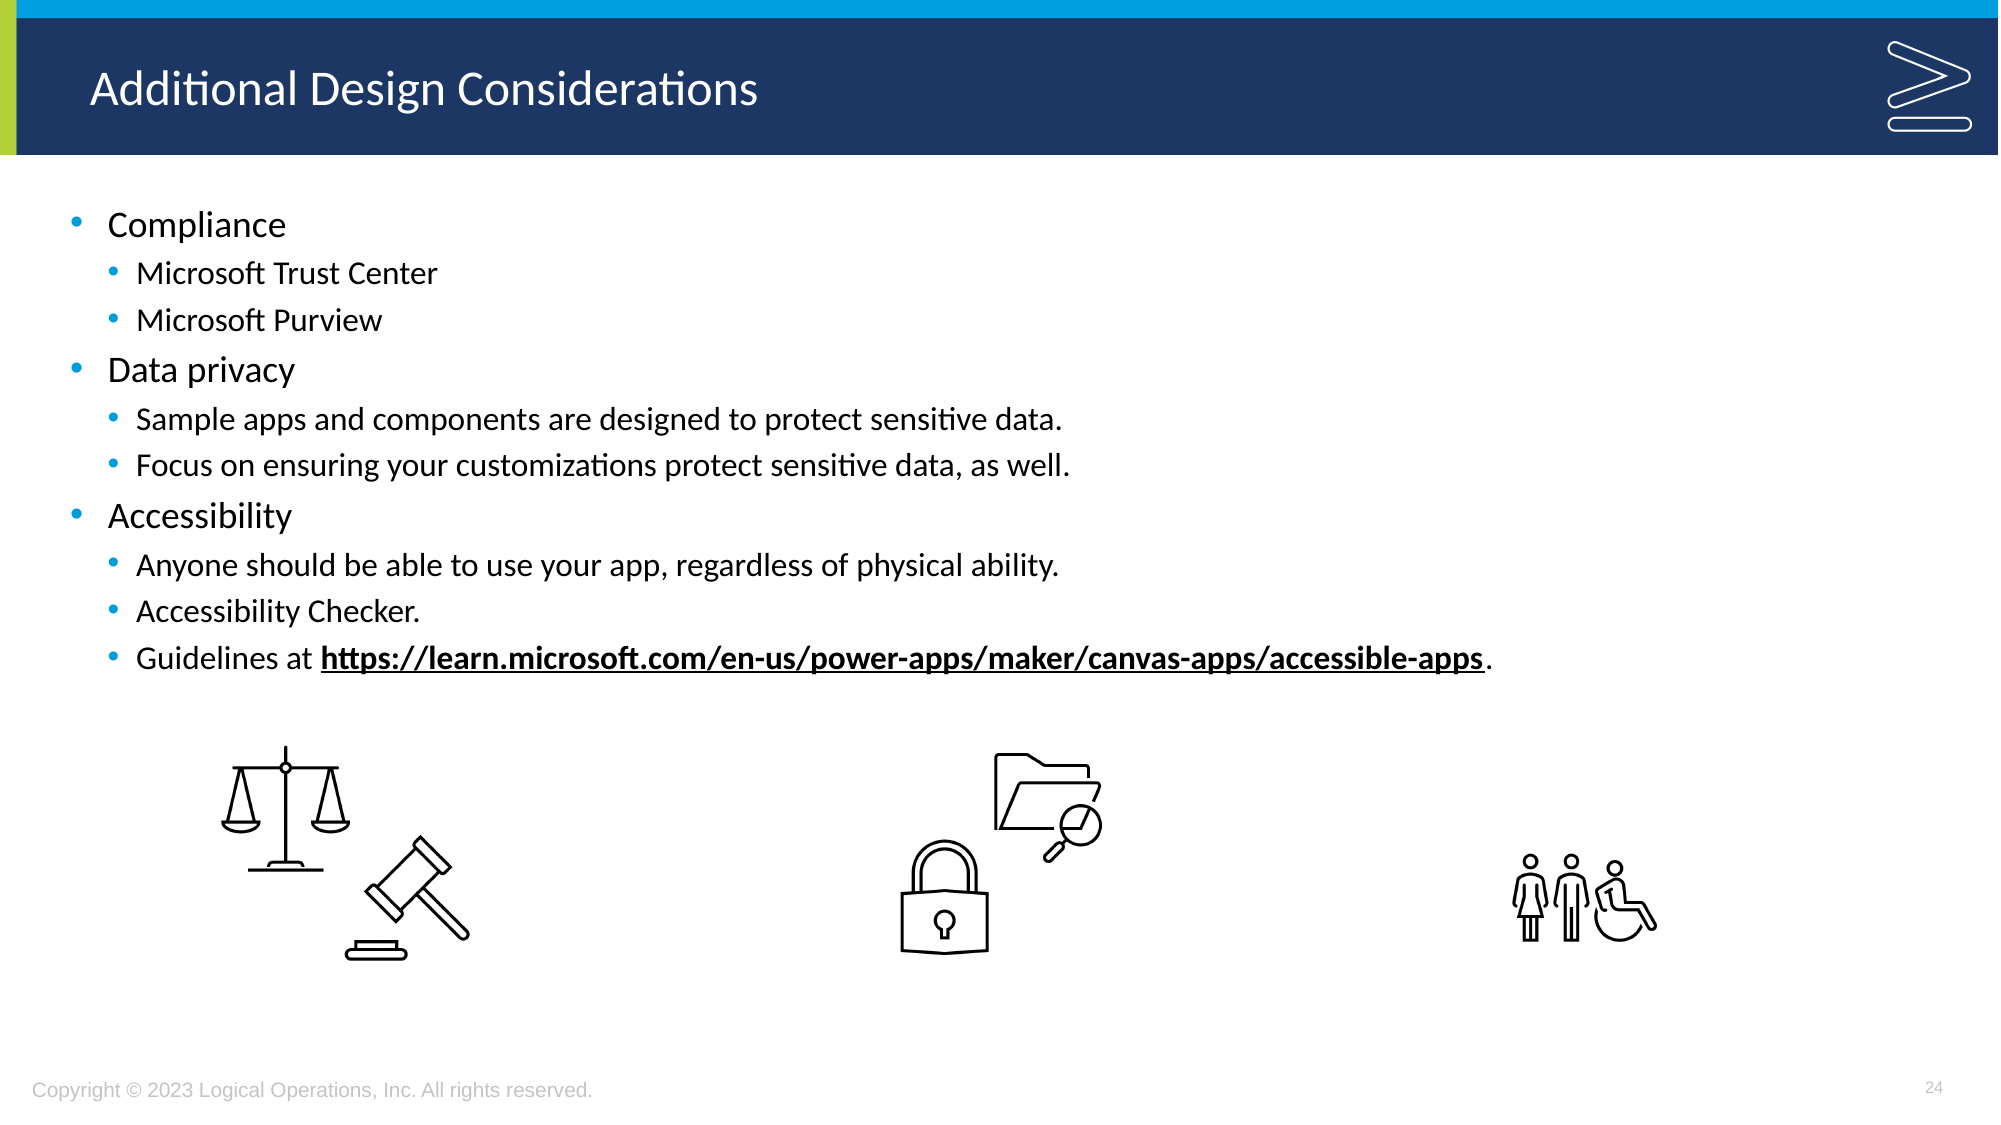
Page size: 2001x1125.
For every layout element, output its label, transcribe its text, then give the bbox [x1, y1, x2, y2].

slide_number 24 [1491, 1057, 1959, 1118]
picture [0, 0, 74, 155]
title Additional Design Considerations [74, 16, 1850, 155]
picture [1509, 821, 1660, 973]
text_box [210, 733, 483, 973]
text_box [869, 726, 1123, 973]
list Compliance Microsoft Trust Center Microsoft Purview Data privacy Sample apps and components are designed to protect sensitive data. Focus on ensuring your customizations protect sensitive data, as well. Accessibility Anyone should be able to use your app, regardless of physical ability. Accessibility Checker. Guidelines at https://learn.microsoft.com/en-us/power-apps/maker/canvas-apps/accessible-apps. [55, 192, 1968, 1037]
picture [1850, 19, 1998, 155]
